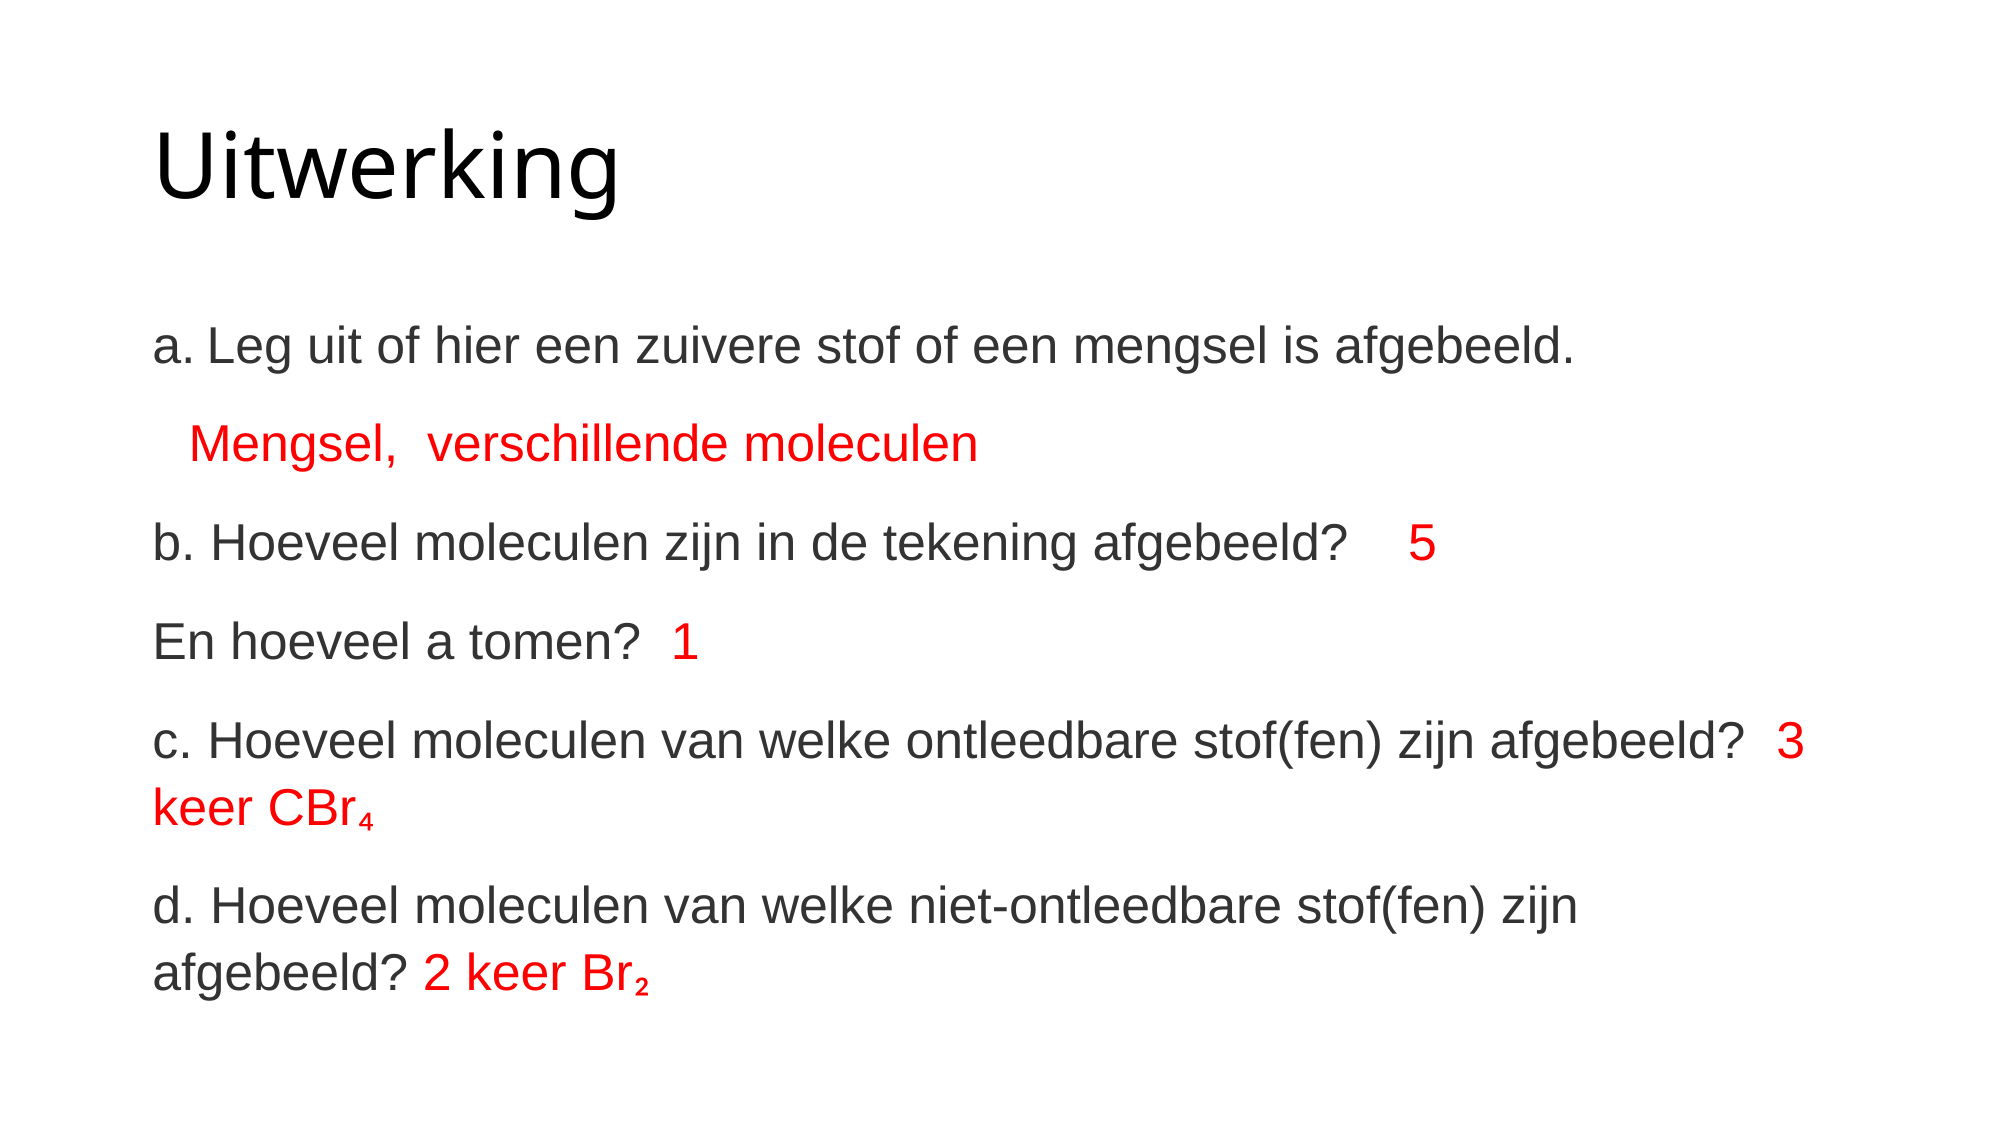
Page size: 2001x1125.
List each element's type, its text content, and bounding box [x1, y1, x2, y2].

list Leg uit of hier een zuivere stof of een mengsel is afgebeeld. Mengsel, verschillende moleculen b. Hoeveel moleculen zijn in de tekening afgebeeld? 5 En hoeveel a tomen? 1 c. Hoeveel moleculen van welke ontleedbare stof(fen) zijn afgebeeld? 3 keer CBr₄ d. Hoeveel moleculen van welke niet-ontleedbare stof(fen) zijn afgebeeld? 2 keer Br₂ [137, 299, 1863, 1014]
title Uitwerking [137, 59, 1863, 278]
